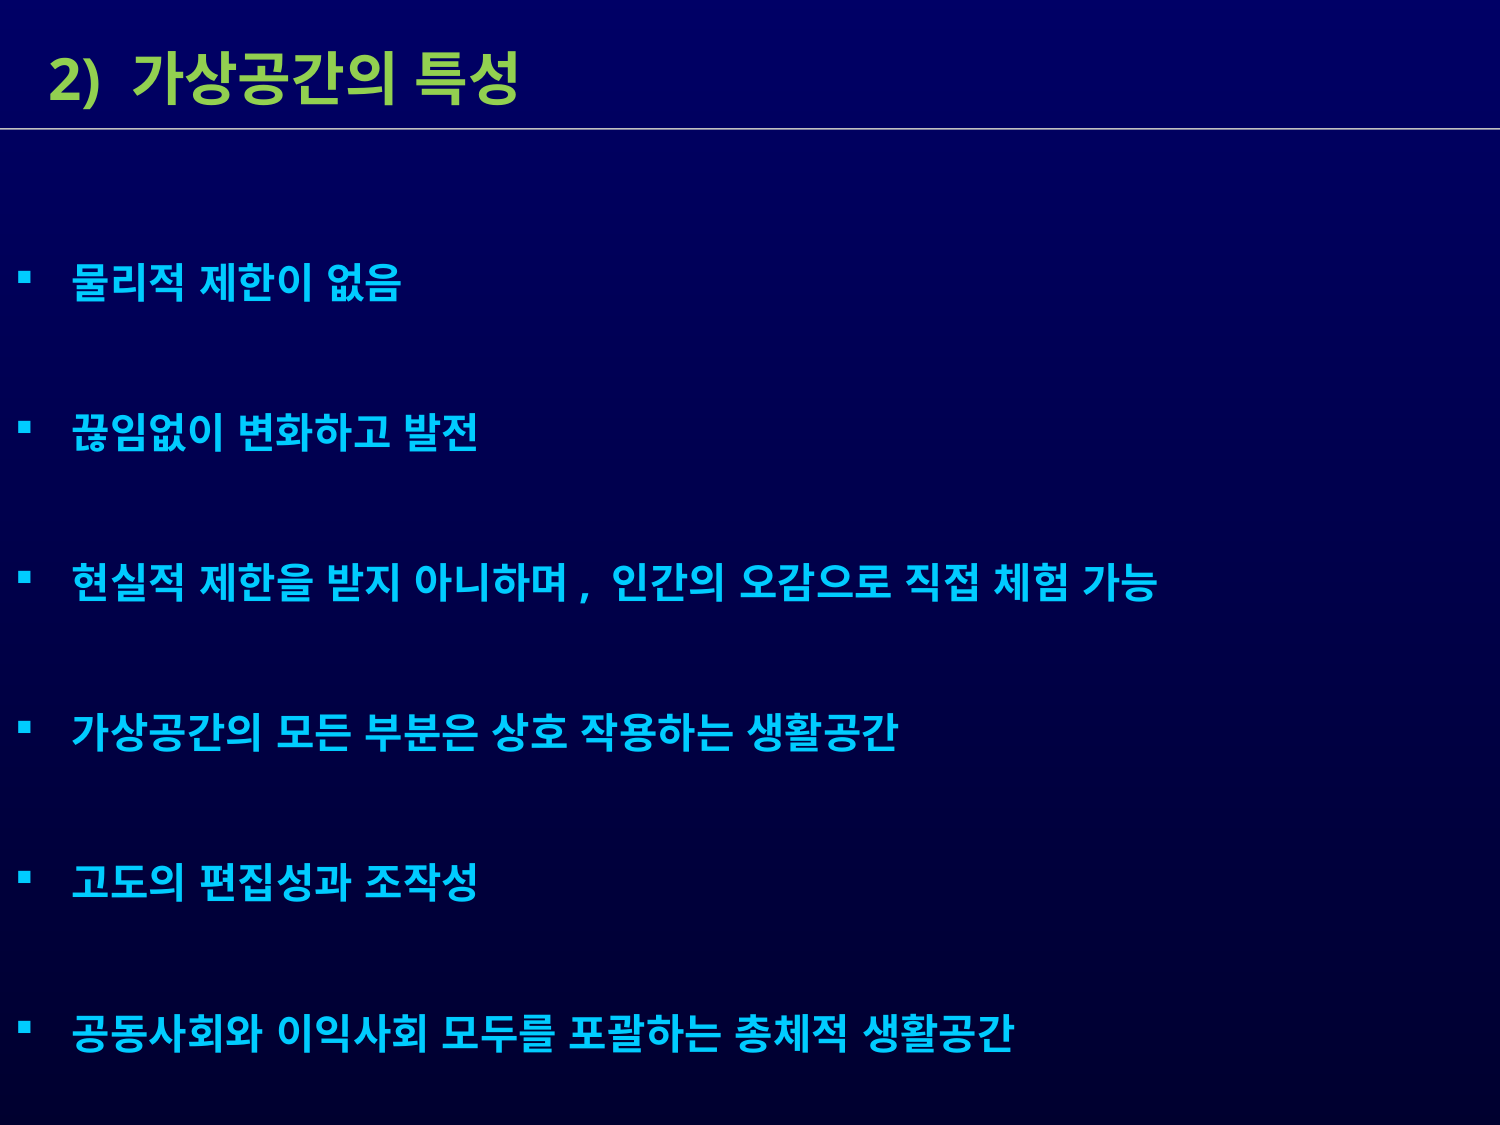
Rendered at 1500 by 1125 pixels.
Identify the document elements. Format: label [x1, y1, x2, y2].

text_box [0, 34, 1500, 1074]
